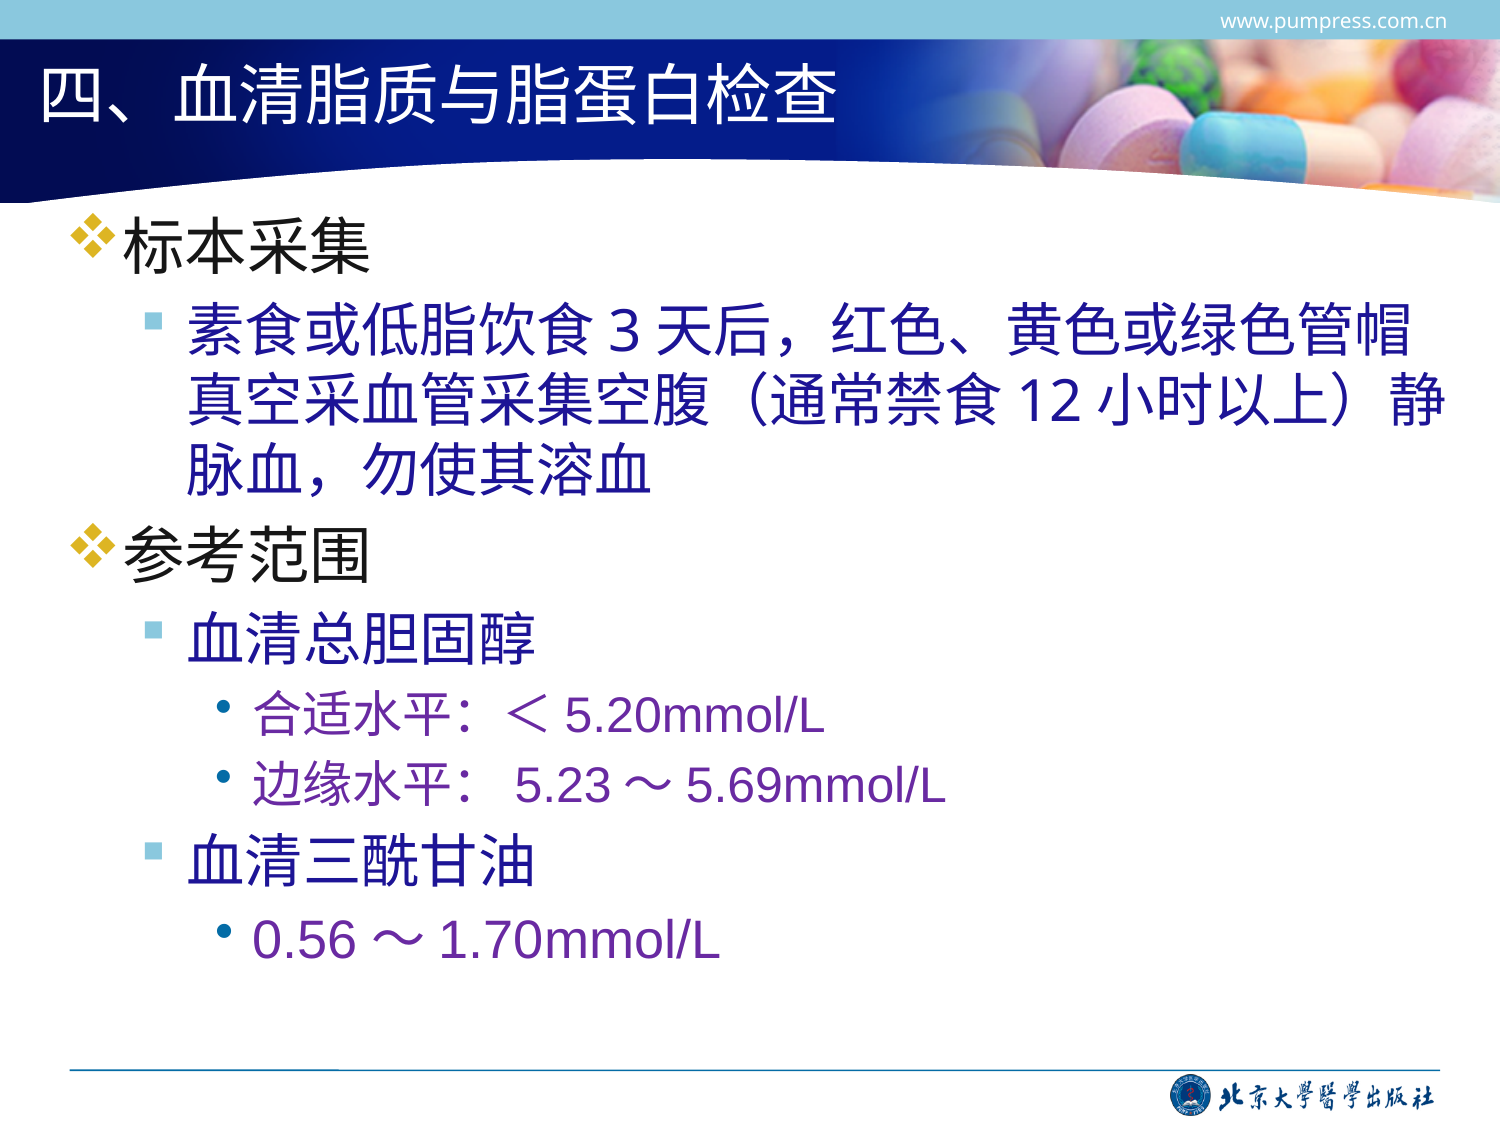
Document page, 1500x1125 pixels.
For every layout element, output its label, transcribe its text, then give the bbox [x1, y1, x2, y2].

list 标本采集 素食或低脂饮食3天后，红色、黄色或绿色管帽真空采血管采集空腹（通常禁食12小时以上）静脉血，勿使其溶血 参考范围 血清总胆固醇 合适水平：＜5.20mmol/L 边缘水平：5.23～5.69mmol/L 血清三酰甘油 0.56～1.70mmol/L [49, 198, 1463, 1026]
picture [0, 40, 1500, 203]
picture [1170, 1074, 1436, 1118]
slide_number www.pumpress.com.cn [1024, 0, 1463, 38]
title 四、血清脂质与脂蛋白检查 [23, 46, 1349, 140]
